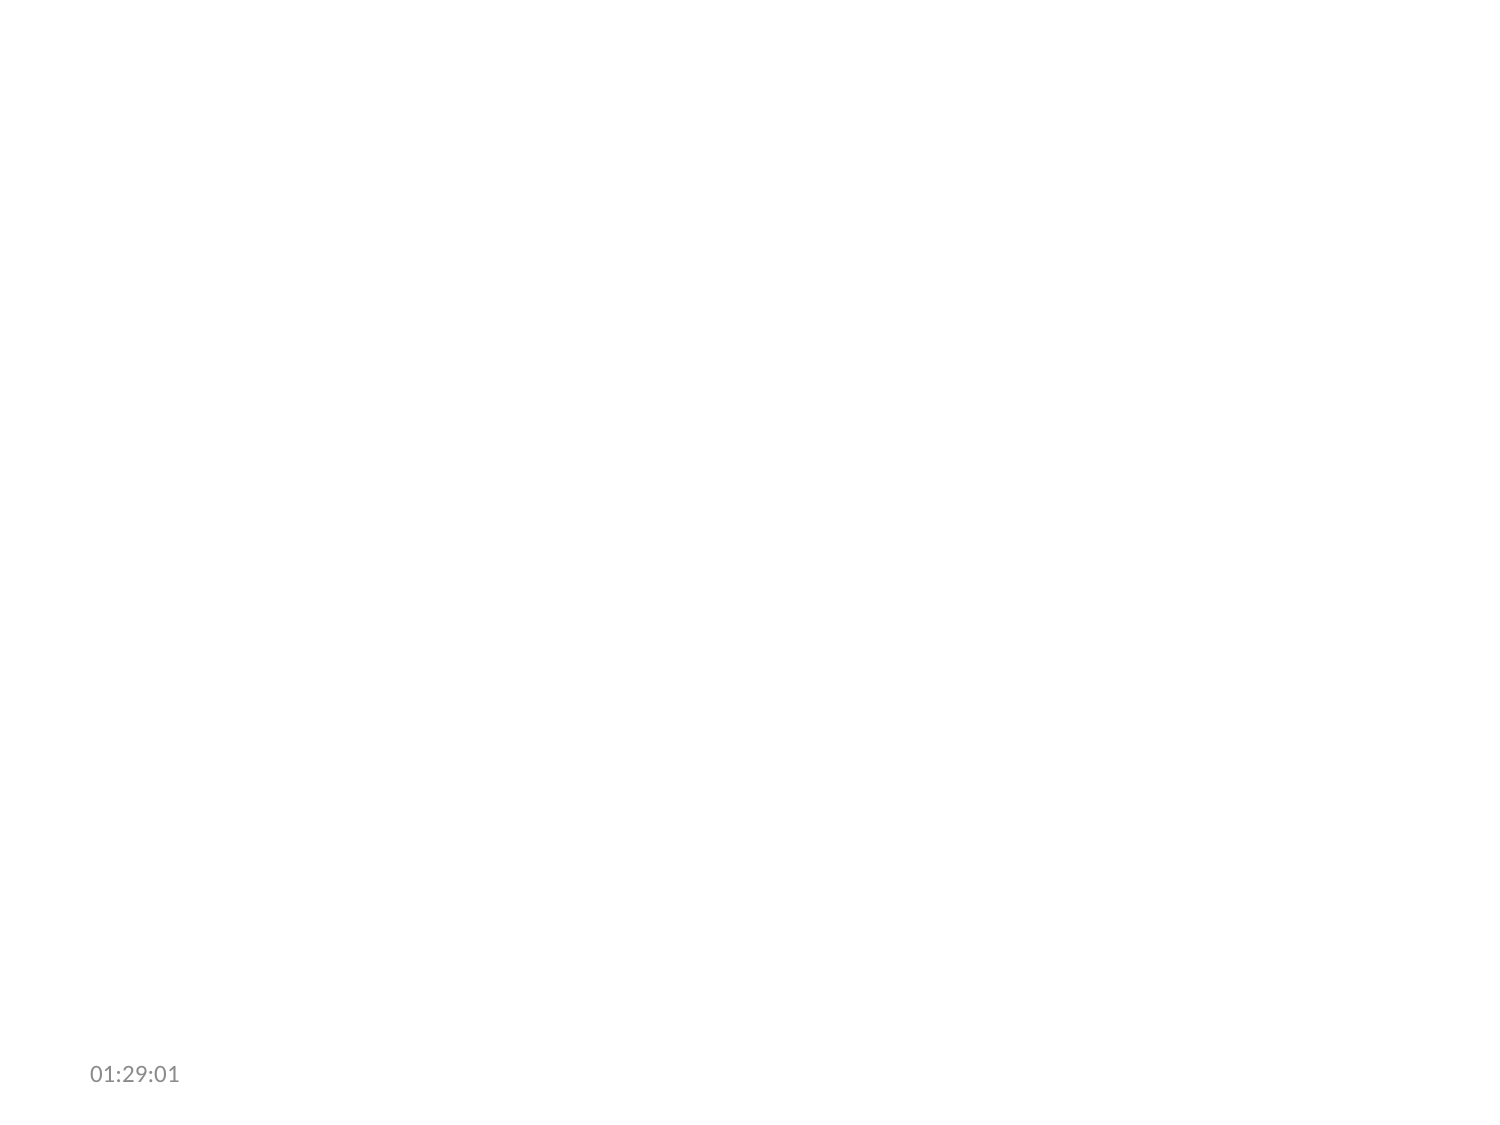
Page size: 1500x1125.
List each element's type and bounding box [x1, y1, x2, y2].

slide_number [75, 1042, 425, 1103]
